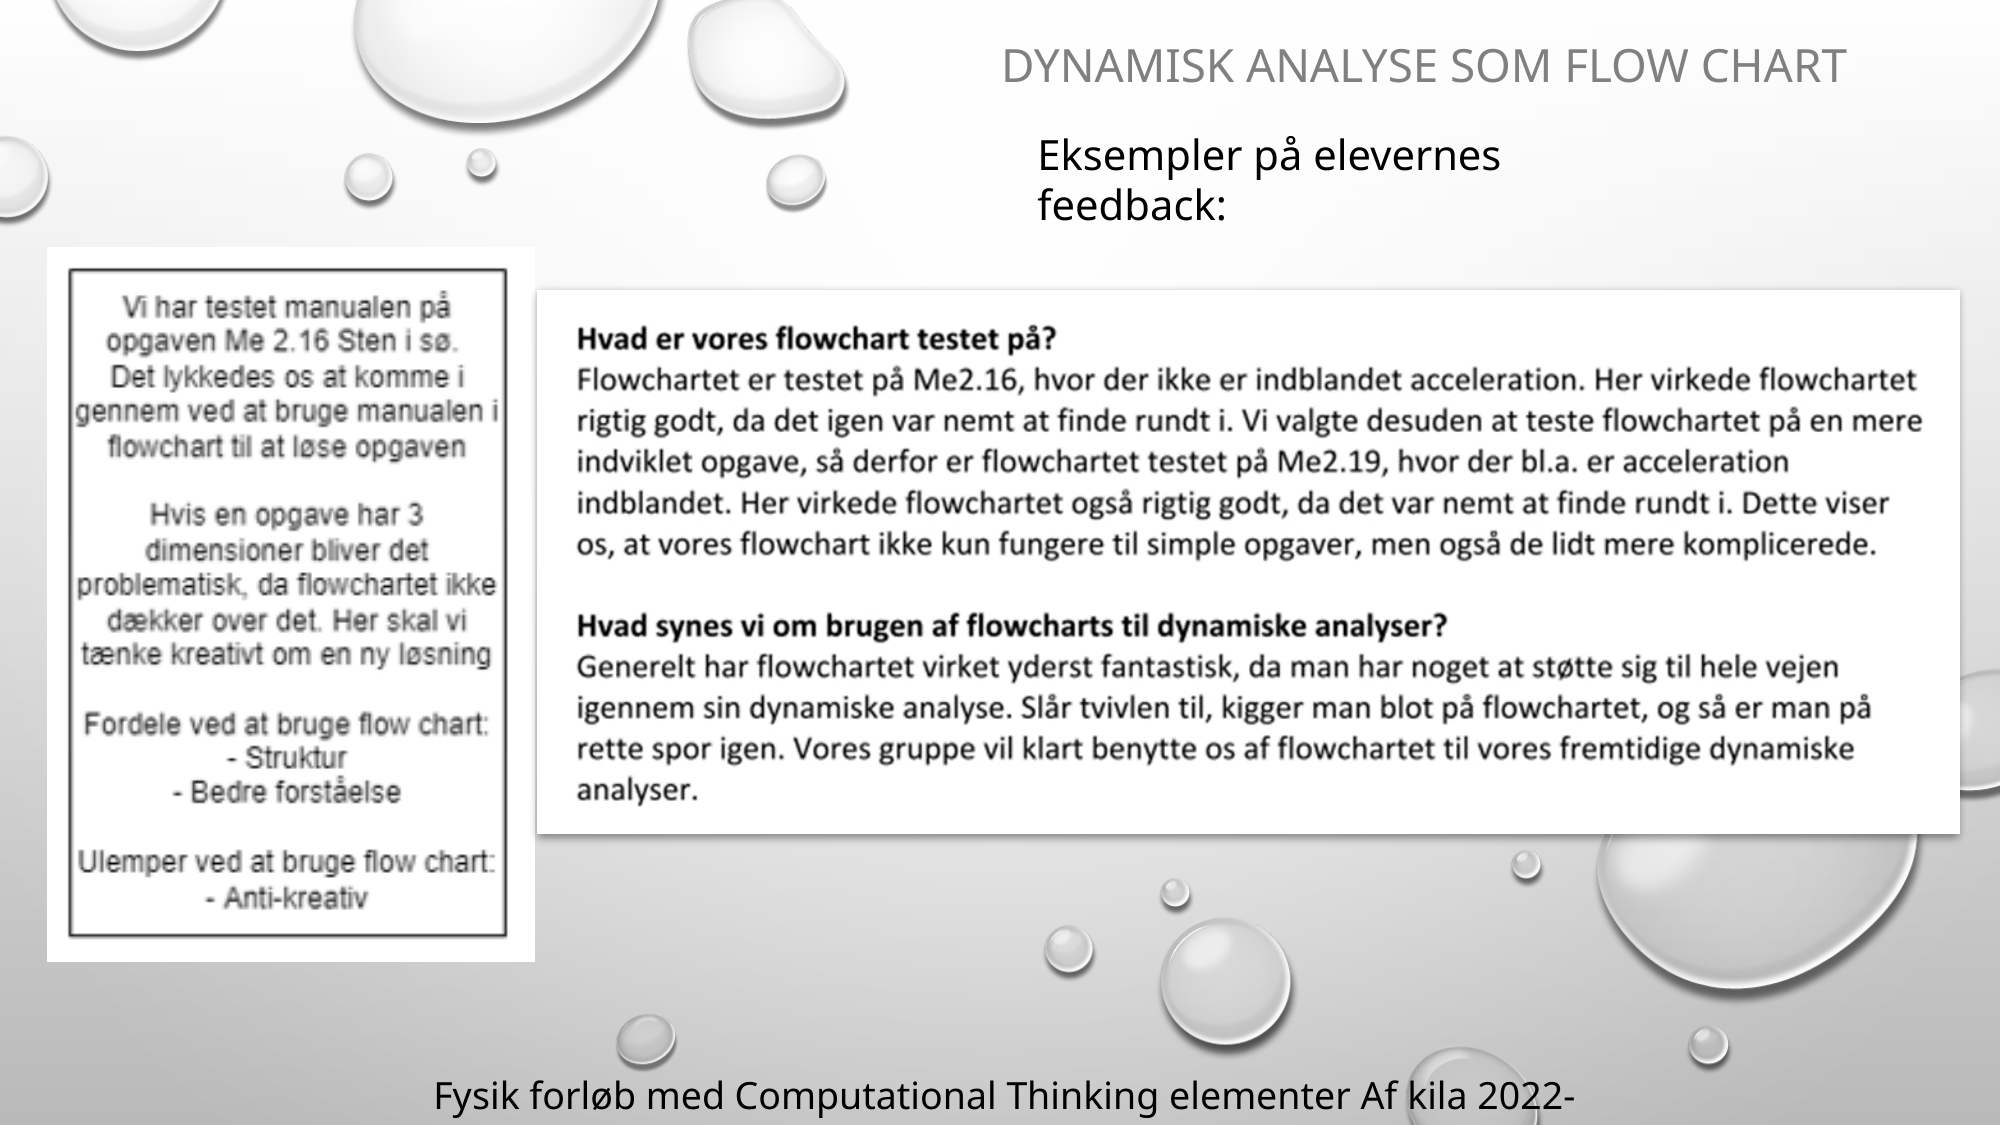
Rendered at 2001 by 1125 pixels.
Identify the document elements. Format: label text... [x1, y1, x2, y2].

subtitle Dynamisk analyse som FLOW Chart [883, 18, 1965, 105]
picture [0, 0, 2000, 1125]
text_box Eksempler på elevernes feedback: [1022, 121, 1660, 237]
text_box Fysik forløb med Computational Thinking elementer Af kila 2022-10-27 [418, 1064, 1627, 1125]
